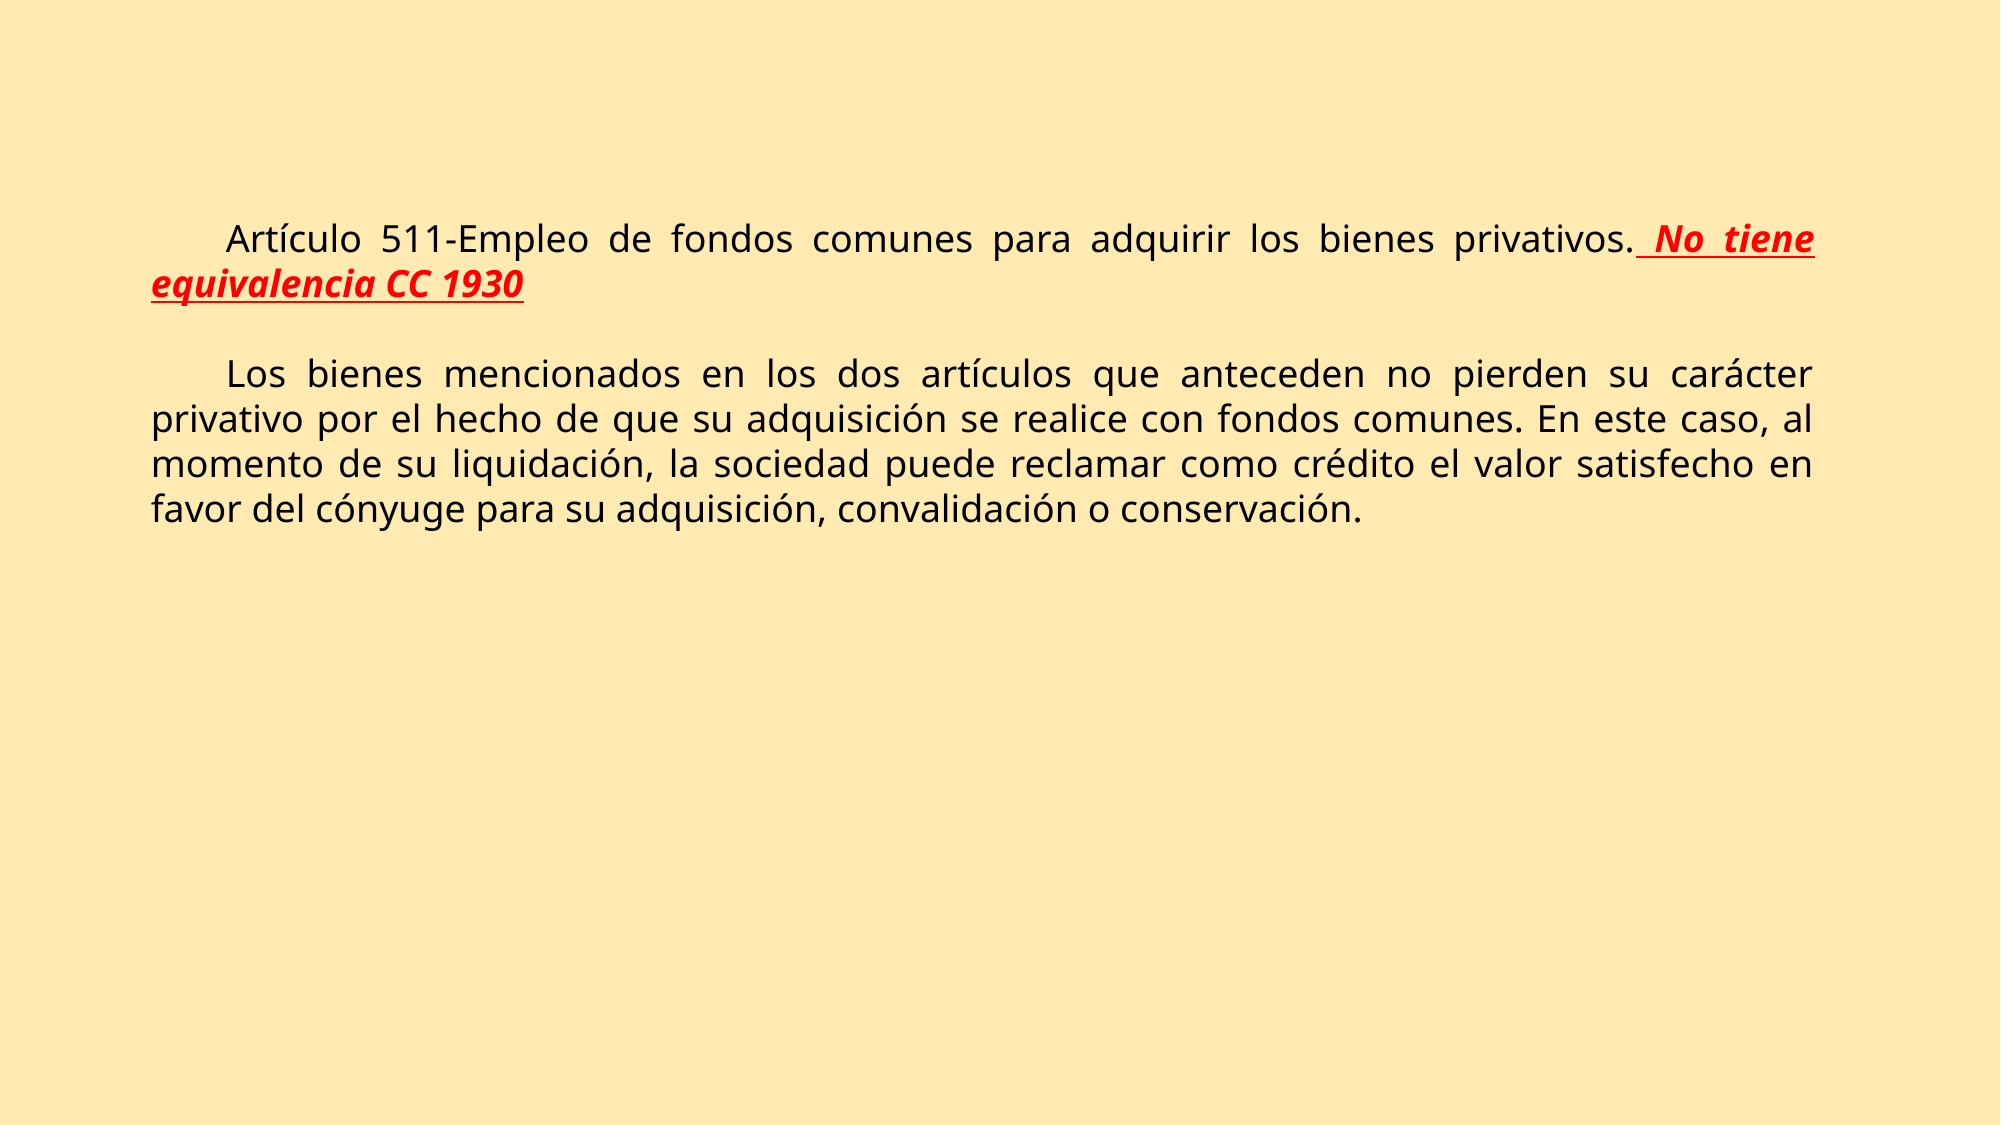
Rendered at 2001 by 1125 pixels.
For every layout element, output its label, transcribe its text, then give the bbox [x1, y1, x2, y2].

text_box Artículo 511-Empleo de fondos comunes para adquirir los bienes privativos. No tiene equivalencia CC 1930 Los bienes mencionados en los dos artículos que anteceden no pierden su carácter privativo por el hecho de que su adquisición se realice con fondos comunes. En este caso, al momento de su liquidación, la sociedad puede reclamar como crédito el valor satisfecho en favor del cónyuge para su adquisición, convalidación o conservación. [136, 207, 1830, 538]
